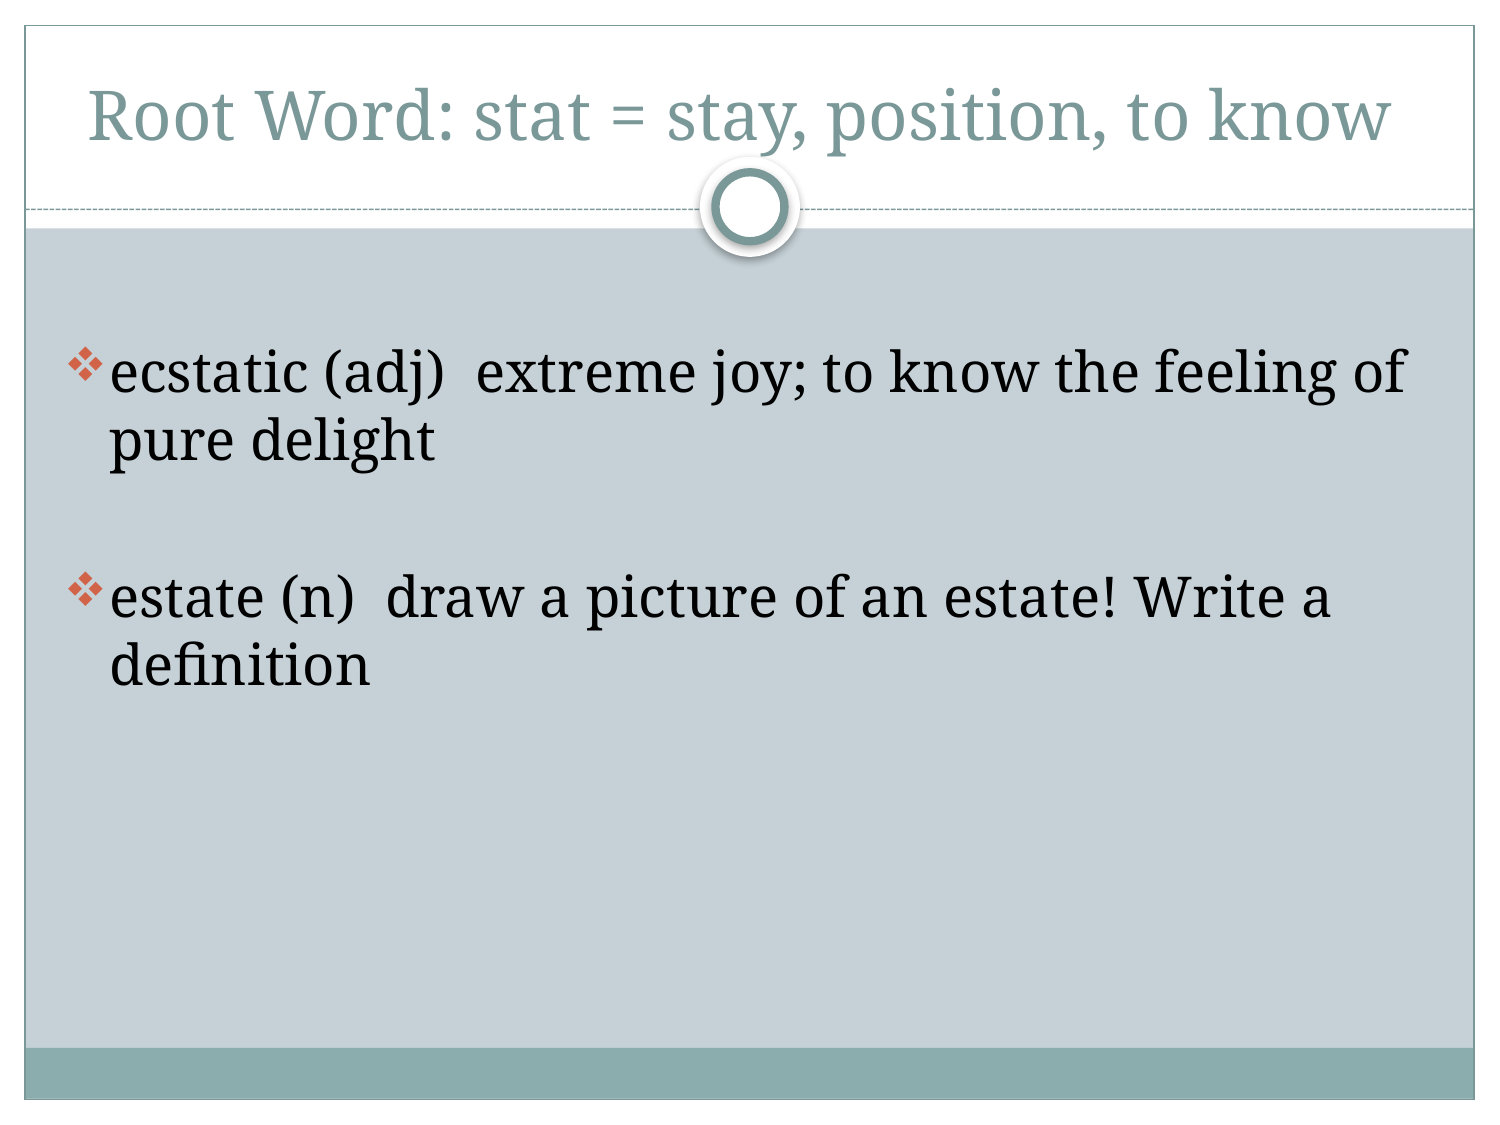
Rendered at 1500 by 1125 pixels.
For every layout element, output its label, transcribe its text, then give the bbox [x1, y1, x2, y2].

title Root Word: stat = stay, position, to know [49, 37, 1450, 162]
list ecstatic (adj) extreme joy; to know the feeling of pure delight estate (n) draw a picture of an estate! Write a definition [49, 250, 1445, 1001]
